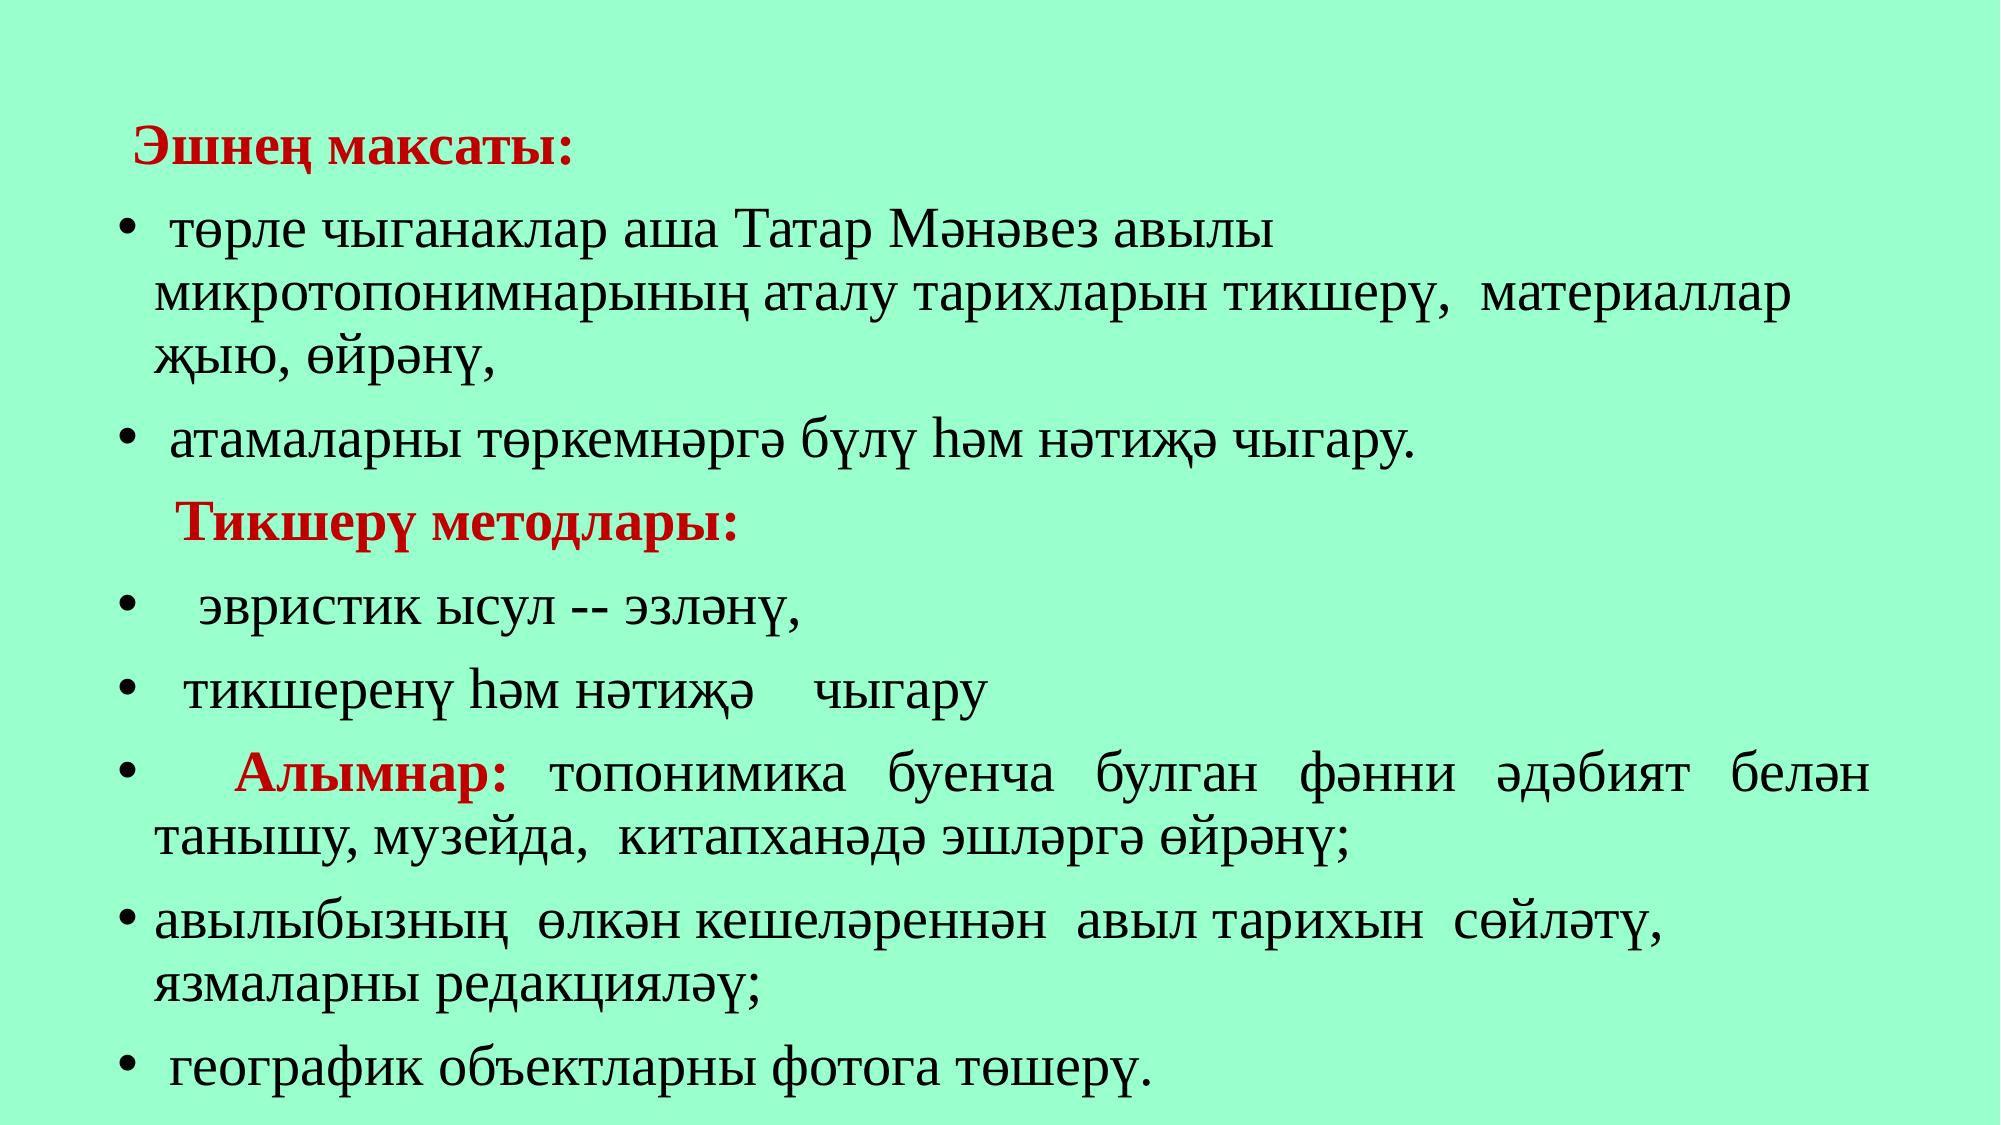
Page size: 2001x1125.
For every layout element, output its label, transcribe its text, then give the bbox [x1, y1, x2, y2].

list Эшнең максаты: төрле чыганаклар аша Татар Мәнәвез авылы микротопонимнарының аталу тарихларын тикшерү, материаллар җыю, өйрәнү, атамаларны төркемнәргә бүлү һәм нәтиҗә чыгару. Тикшерү методлары: эвристик ысул -- эзләнү, тикшеренү һәм нәтиҗә чыгару Алымнар: топонимика буенча булган фәнни әдәбият белән танышу, музейда, китапханәдә эшләргә өйрәнү; авылыбызның өлкән кешеләреннән авыл тарихын сөйләтү, язмаларны редакцияләү; географик объектларны фотога төшерү. [102, 22, 1887, 1125]
